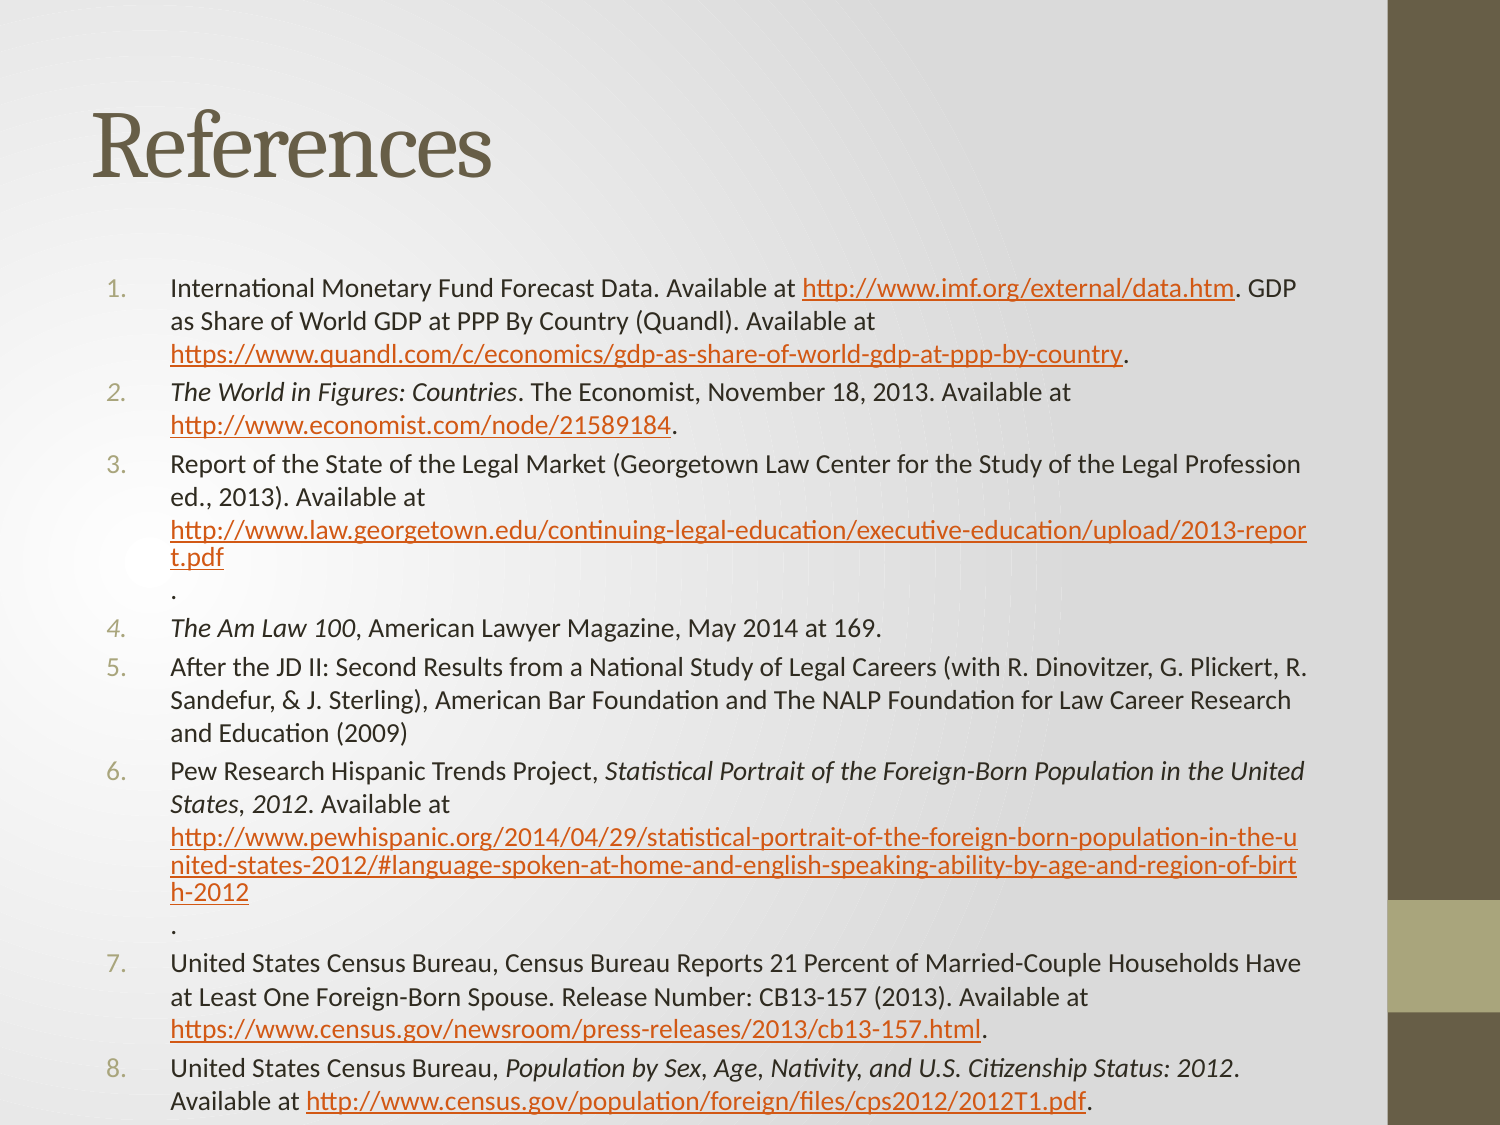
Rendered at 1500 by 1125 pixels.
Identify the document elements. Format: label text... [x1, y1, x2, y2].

title References [75, 45, 1325, 233]
list International Monetary Fund Forecast Data. Available at http://www.imf.org/external/data.htm. GDP as Share of World GDP at PPP By Country (Quandl). Available at https://www.quandl.com/c/economics/gdp-as-share-of-world-gdp-at-ppp-by-country. The World in Figures: Countries. The Economist, November 18, 2013. Available at http://www.economist.com/node/21589184. Report of the State of the Legal Market (Georgetown Law Center for the Study of the Legal Profession ed., 2013). Available at http://www.law.georgetown.edu/continuing-legal-education/executive-education/upload/2013-report.pdf. The Am Law 100, American Lawyer Magazine, May 2014 at 169. After the JD II: Second Results from a National Study of Legal Careers (with R. Dinovitzer, G. Plickert, R. Sandefur, & J. Sterling), American Bar Foundation and The NALP Foundation for Law Career Research and Education (2009) Pew Research Hispanic Trends Project, Statistical Portrait of the Foreign-Born Population in the United States, 2012. Available at http://www.pewhispanic.org/2014/04/29/statistical-portrait-of-the-foreign-born-population-in-the-united-states-2012/#language-spoken-at-home-and-english-speaking-ability-by-age-and-region-of-birth-2012. United States Census Bureau, Census Bureau Reports 21 Percent of Married-Couple Households Have at Least One Foreign-Born Spouse. Release Number: CB13-157 (2013). Available at https://www.census.gov/newsroom/press-releases/2013/cb13-157.html. United States Census Bureau, Population by Sex, Age, Nativity, and U.S. Citizenship Status: 2012. Available at http://www.census.gov/population/foreign/files/cps2012/2012T1.pdf. [75, 262, 1325, 1050]
